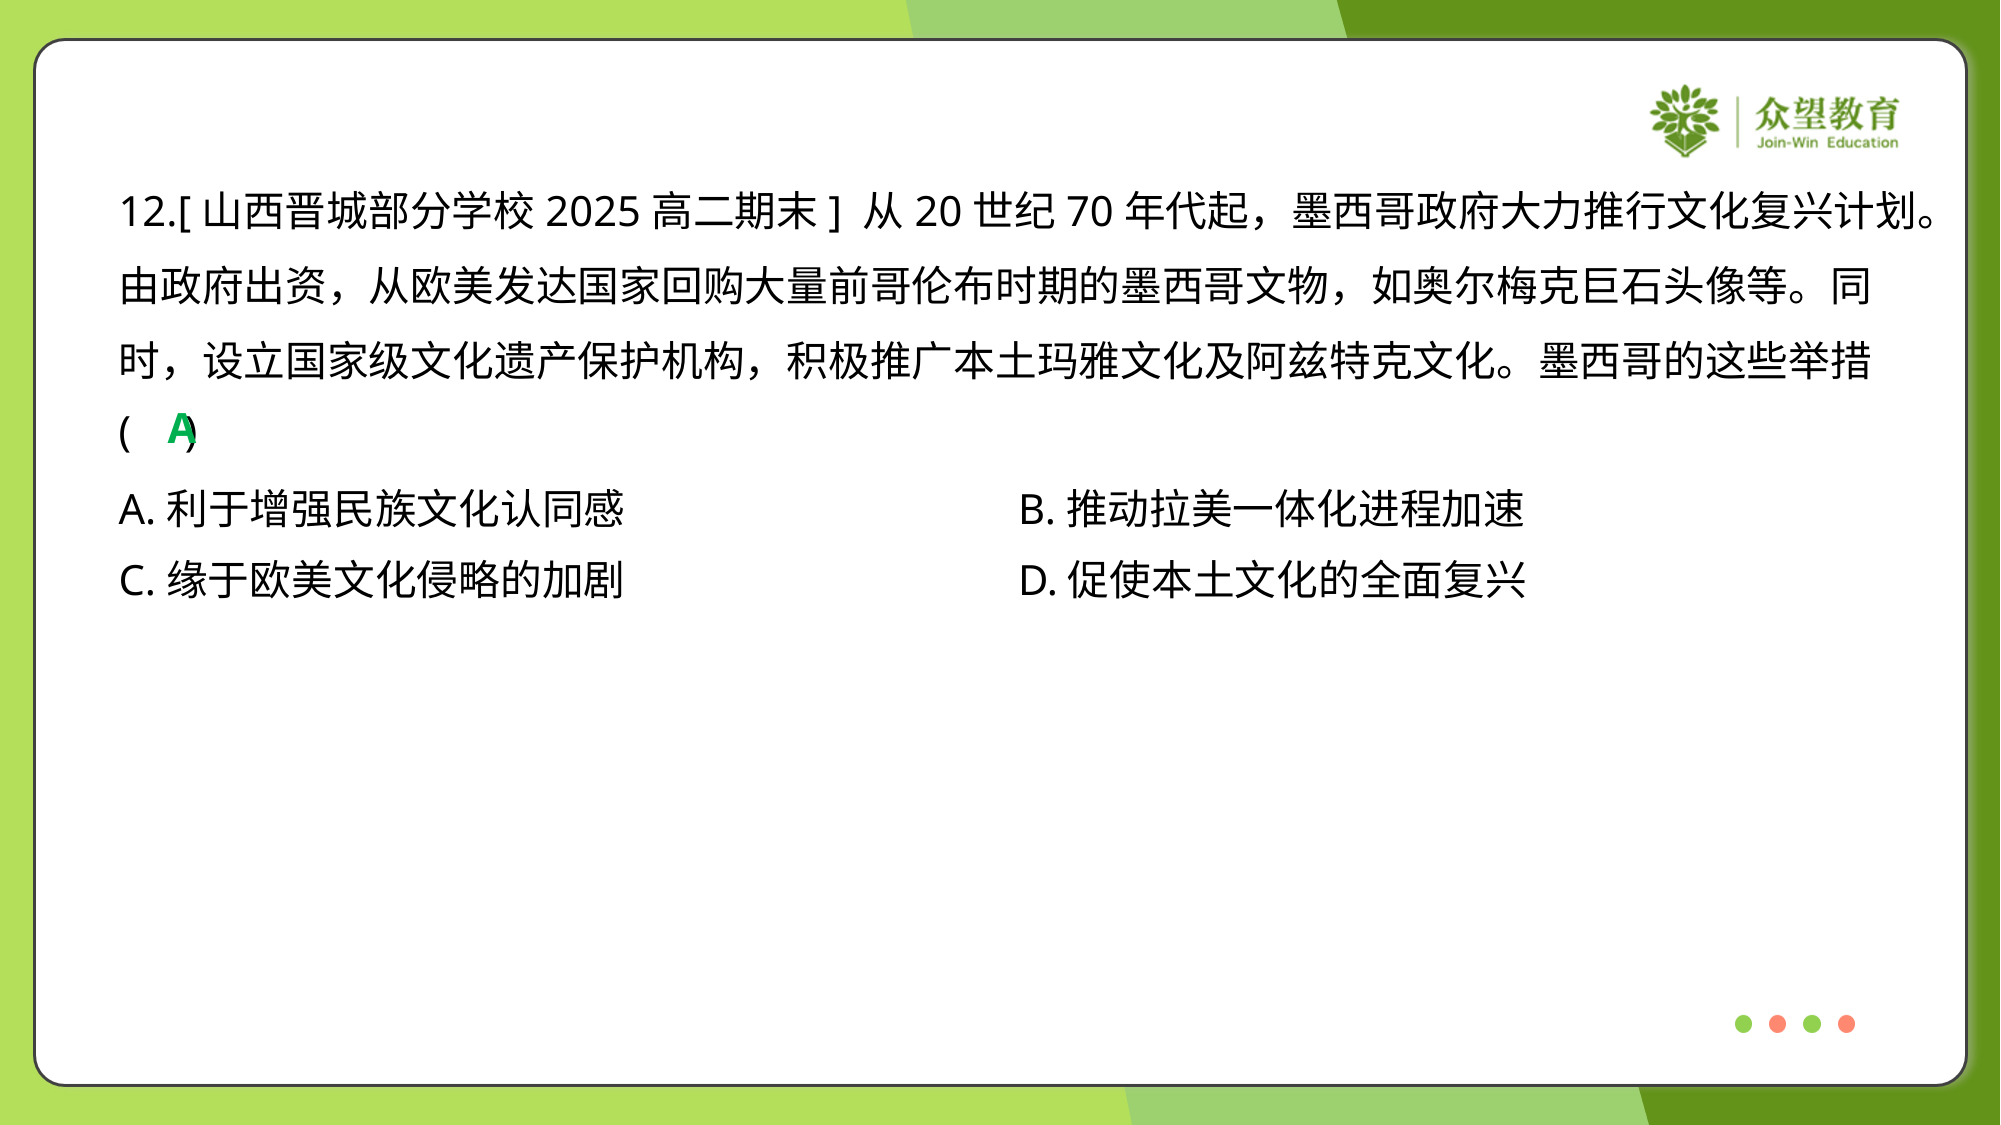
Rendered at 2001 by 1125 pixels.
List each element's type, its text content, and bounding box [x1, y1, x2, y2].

text_box 12.[山西晋城部分学校2025高二期末] 从20世纪70年代起，墨西哥政府大力推行文化复兴计划。 由政府出资，从欧美发达国家回购大量前哥伦布时期的墨西哥文物，如奥尔梅克巨石头像等。同 时，设立国家级文化遗产保护机构，积极推广本土玛雅文化及阿兹特克文化。墨西哥的这些举措 ( ) [118, 159, 1883, 448]
text_box A [151, 381, 213, 446]
text_box A.利于增强民族文化认同感 B.推动拉美一体化进程加速 C.缘于欧美文化侵略的加剧 D.促使本土文化的全面复兴 [118, 457, 1883, 597]
picture [0, 0, 2000, 1125]
